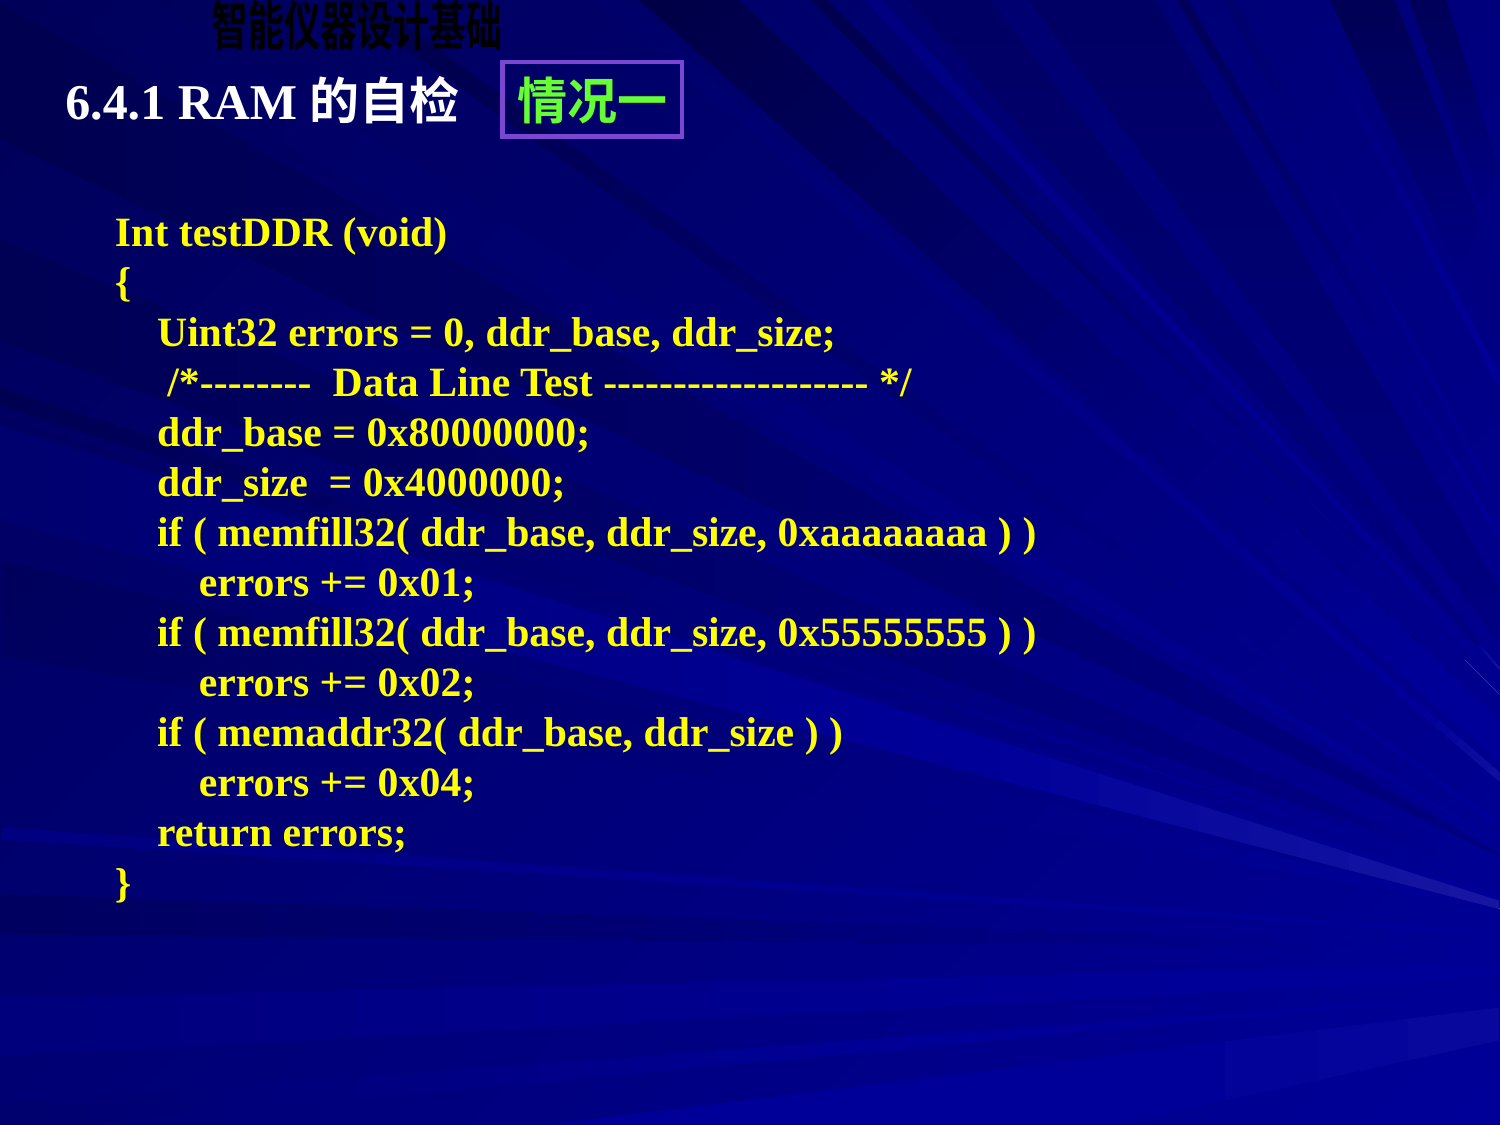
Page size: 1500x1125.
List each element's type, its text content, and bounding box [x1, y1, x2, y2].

text_box 情况一 [502, 62, 683, 137]
text_box 6.4.1 RAM的自检 [50, 62, 474, 137]
text_box Int testDDR (void) { Uint32 errors = 0, ddr_base, ddr_size; /*-------- Data Line Test ------------------- */ ddr_base = 0x80000000; ddr_size = 0x4000000; if ( memfill32( ddr_base, ddr_size, 0xaaaaaaaa ) ) errors += 0x01; if ( memfill32( ddr_base, ddr_size, 0x55555555 ) ) errors += 0x02; if ( memaddr32( ddr_base, ddr_size ) ) errors += 0x04; return errors; } [100, 197, 1116, 913]
